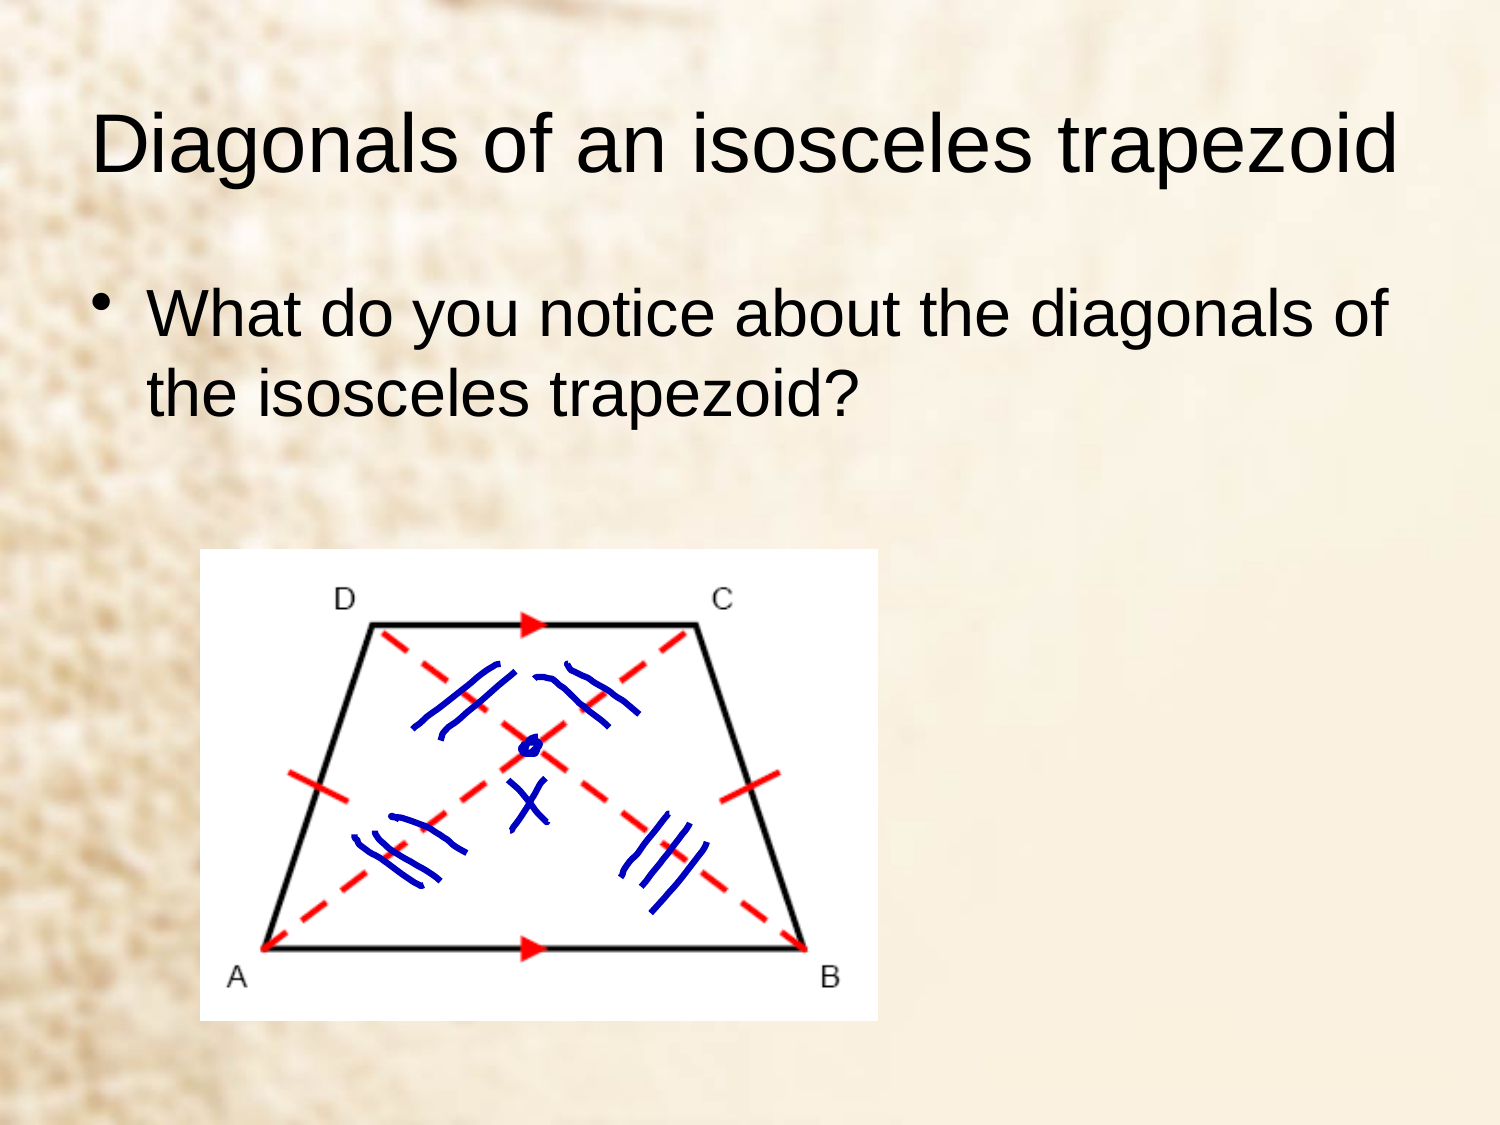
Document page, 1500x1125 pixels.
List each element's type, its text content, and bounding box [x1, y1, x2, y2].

title Diagonals of an isosceles trapezoid [74, 44, 1426, 233]
list What do you notice about the diagonals of the isosceles trapezoid? [74, 262, 1426, 1006]
picture [0, 0, 1500, 1125]
